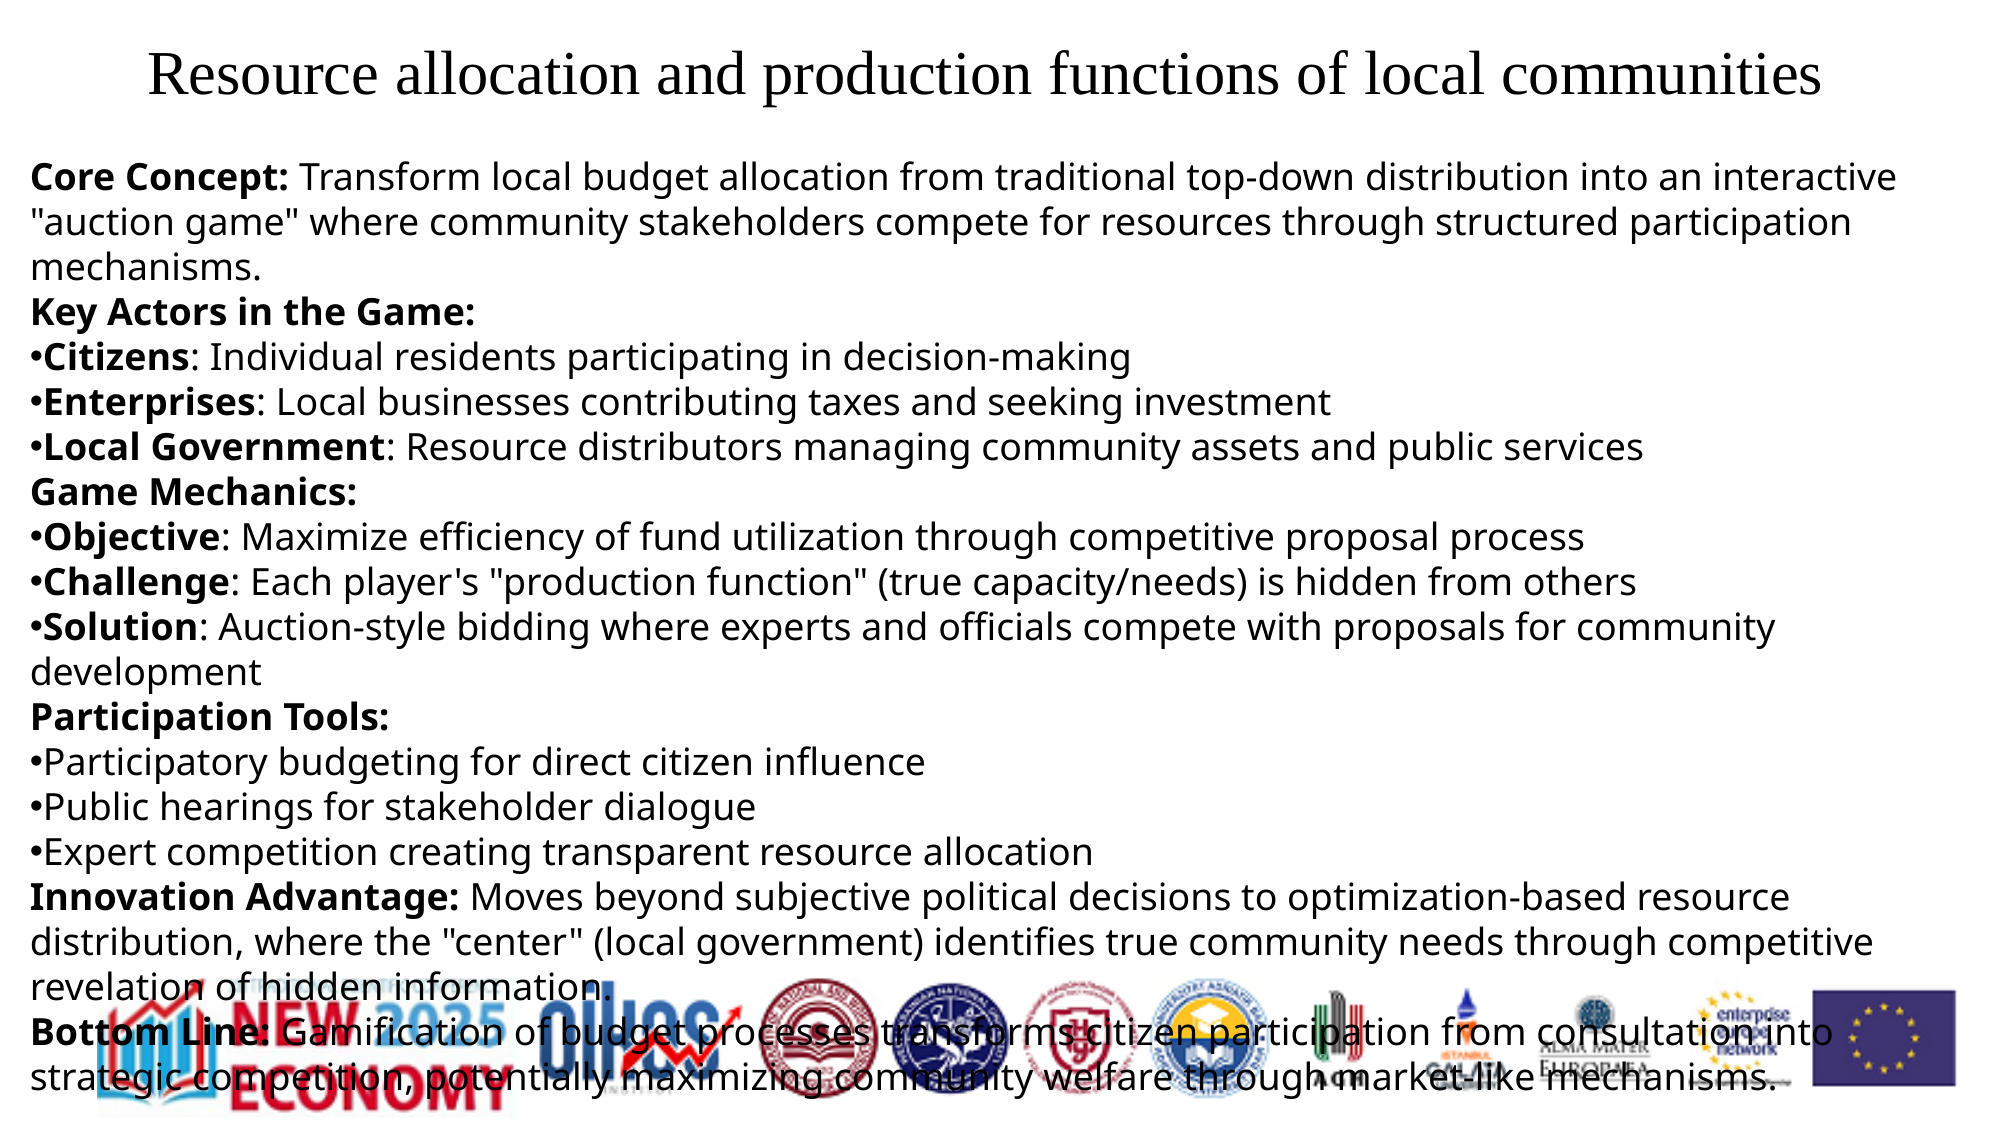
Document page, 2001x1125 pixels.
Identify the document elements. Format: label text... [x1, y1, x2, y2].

title Resource allocation and production functions of local communities [132, 0, 1868, 145]
text_box Core Concept: Transform local budget allocation from traditional top-down distribution into an interactive "auction game" where community stakeholders compete for resources through structured participation mechanisms. Key Actors in the Game: Citizens: Individual residents participating in decision-making Enterprises: Local businesses contributing taxes and seeking investment Local Government: Resource distributors managing community assets and public services Game Mechanics: Objective: Maximize efficiency of fund utilization through competitive proposal process Challenge: Each player's "production function" (true capacity/needs) is hidden from others Solution: Auction-style bidding where experts and officials compete with proposals for community development Participation Tools: Participatory budgeting for direct citizen influence Public hearings for stakeholder dialogue Expert competition creating transparent resource allocation Innovation Advantage: Moves beyond subjective political decisions to optimization-based resource distribution, where the "center" (local government) identifies true community needs through competitive revelation of hidden information. Bottom Line: Gamification of budget processes transforms citizen participation from consultation into strategic competition, potentially maximizing community welfare through market-like mechanisms. [15, 145, 1985, 1106]
picture [97, 964, 1986, 1125]
